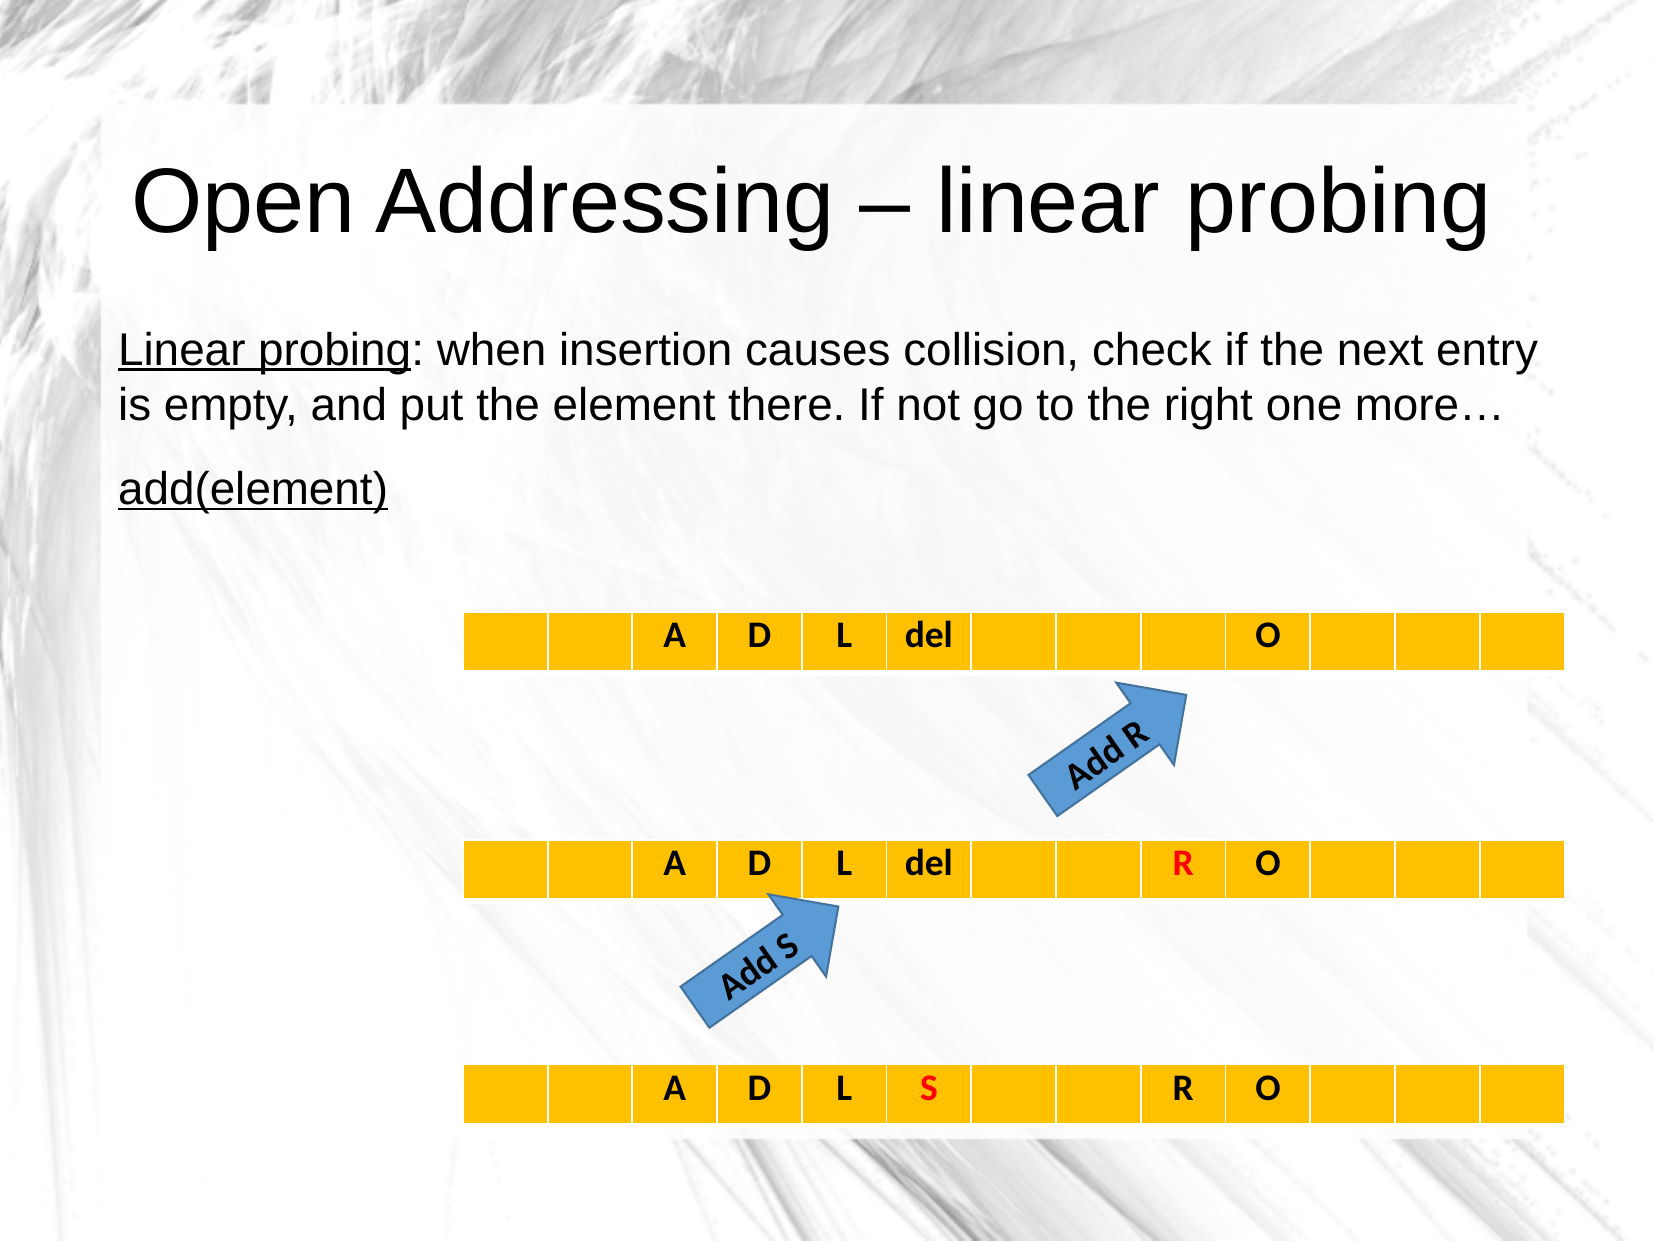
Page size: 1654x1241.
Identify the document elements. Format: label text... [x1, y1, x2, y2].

table_header L [803, 613, 886, 670]
table_header D [718, 841, 801, 898]
table_header R [1142, 1065, 1225, 1123]
table_header [1057, 841, 1140, 898]
table_header [1396, 841, 1479, 898]
table_header S [887, 1065, 970, 1123]
text_box Add S [679, 892, 840, 1030]
table_header [1396, 613, 1479, 670]
table_header [1057, 1065, 1140, 1123]
table_header [549, 841, 631, 898]
table_header O [1226, 613, 1309, 670]
table_header [972, 1065, 1055, 1123]
table_header A [633, 841, 716, 898]
table_header A [633, 613, 716, 670]
table_header L [803, 841, 886, 898]
table_header O [1226, 1065, 1309, 1123]
text_box Add R [1027, 681, 1188, 818]
table_header [972, 613, 1055, 670]
table_header [464, 841, 547, 898]
picture [0, 0, 1654, 1241]
table_header [1481, 613, 1564, 670]
table_header [1142, 613, 1225, 670]
table_header L [803, 1065, 886, 1123]
table_header [1396, 1065, 1479, 1123]
table_header D [718, 613, 801, 670]
table_header [1481, 841, 1564, 898]
table_header [1481, 1065, 1564, 1123]
table_header R [1142, 841, 1225, 898]
table_header D [718, 1065, 801, 1123]
title Open Addressing – linear probing [118, 112, 1506, 281]
table_header del [887, 841, 970, 898]
table_header [549, 613, 631, 670]
table_header [464, 613, 547, 670]
table_header [972, 841, 1055, 898]
table_header del [887, 613, 970, 670]
table_header O [1226, 841, 1309, 898]
table_header [549, 1065, 631, 1123]
table_header [1311, 613, 1394, 670]
table_header A [633, 1065, 716, 1123]
table_header [1311, 1065, 1394, 1123]
table_header [464, 1065, 547, 1123]
table_header [1311, 841, 1394, 898]
table_header [1057, 613, 1140, 670]
list Linear probing: when insertion causes collision, check if the next entry is empty, and put the element there. If not go to the right one more… add(element) [118, 319, 1571, 1102]
